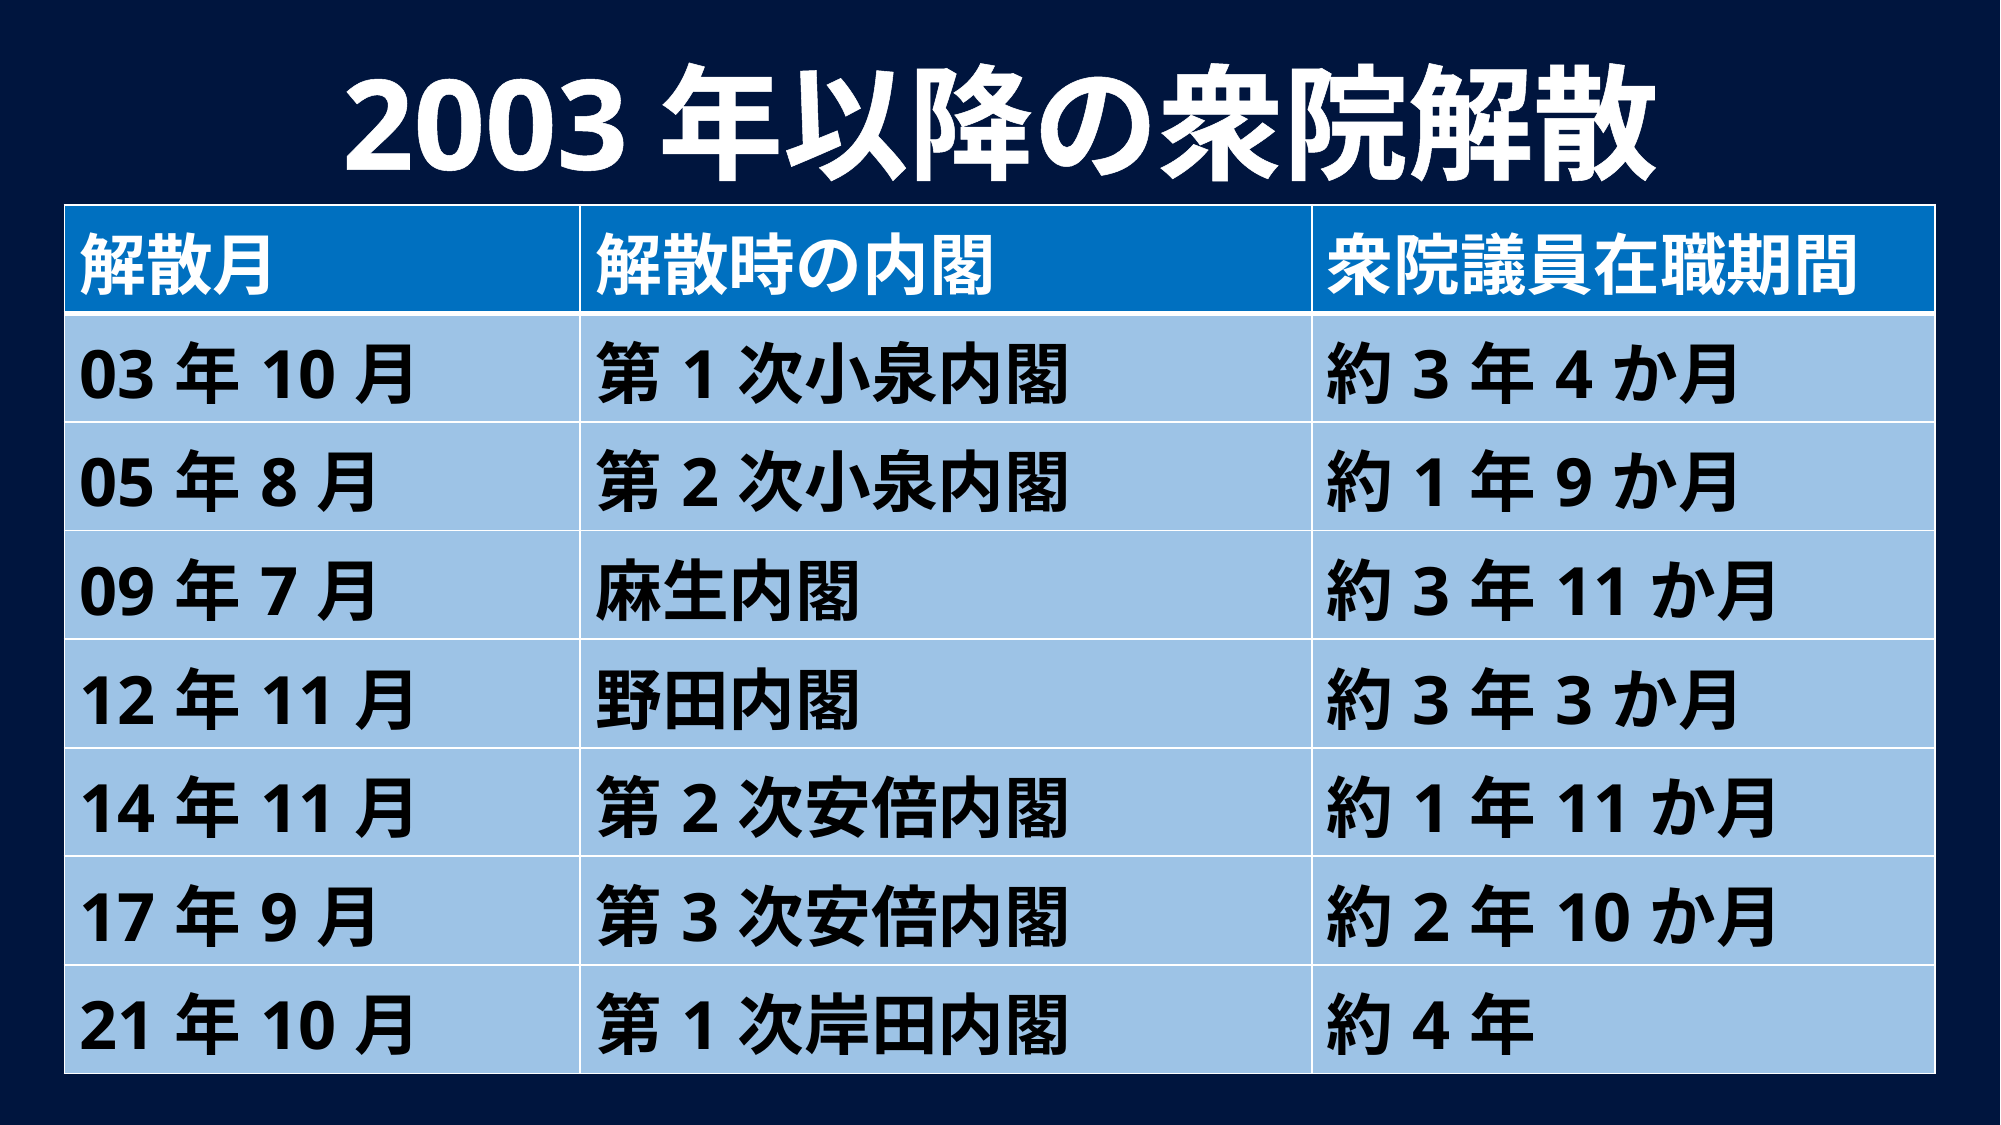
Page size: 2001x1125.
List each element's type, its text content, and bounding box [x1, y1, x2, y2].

table_cell 第2次小泉内閣 [581, 423, 1311, 530]
table_cell 12年11月 [65, 640, 579, 747]
table_cell 第1次岸田内閣 [581, 966, 1311, 1073]
table_cell 約1年11か月 [1313, 749, 1934, 855]
table_header 解散時の内閣 [581, 206, 1311, 311]
table_cell 第1次小泉内閣 [581, 316, 1311, 421]
table_cell 約4年 [1313, 966, 1934, 1073]
table_cell 約3年4か月 [1313, 316, 1934, 421]
table_cell 03年10月 [65, 316, 579, 421]
table_header 解散月 [65, 206, 579, 311]
table_cell 14年11月 [65, 749, 579, 855]
text_box 2003年以降の衆院解散 [0, 20, 2000, 202]
table_cell 約3年3か月 [1313, 640, 1934, 747]
table_header 衆院議員在職期間 [1313, 206, 1934, 311]
table_cell 約2年10か月 [1313, 857, 1934, 964]
table_cell 第3次安倍内閣 [581, 857, 1311, 964]
table_cell 第2次安倍内閣 [581, 749, 1311, 855]
table_cell 05年8月 [65, 423, 579, 530]
table_cell 約3年11か月 [1313, 531, 1934, 638]
table_cell 17年9月 [65, 857, 579, 964]
table_cell 約1年9か月 [1313, 423, 1934, 530]
table_cell 21年10月 [65, 966, 579, 1073]
table_cell 麻生内閣 [581, 531, 1311, 638]
table_cell 野田内閣 [581, 640, 1311, 747]
table_cell 09年7月 [65, 531, 579, 638]
